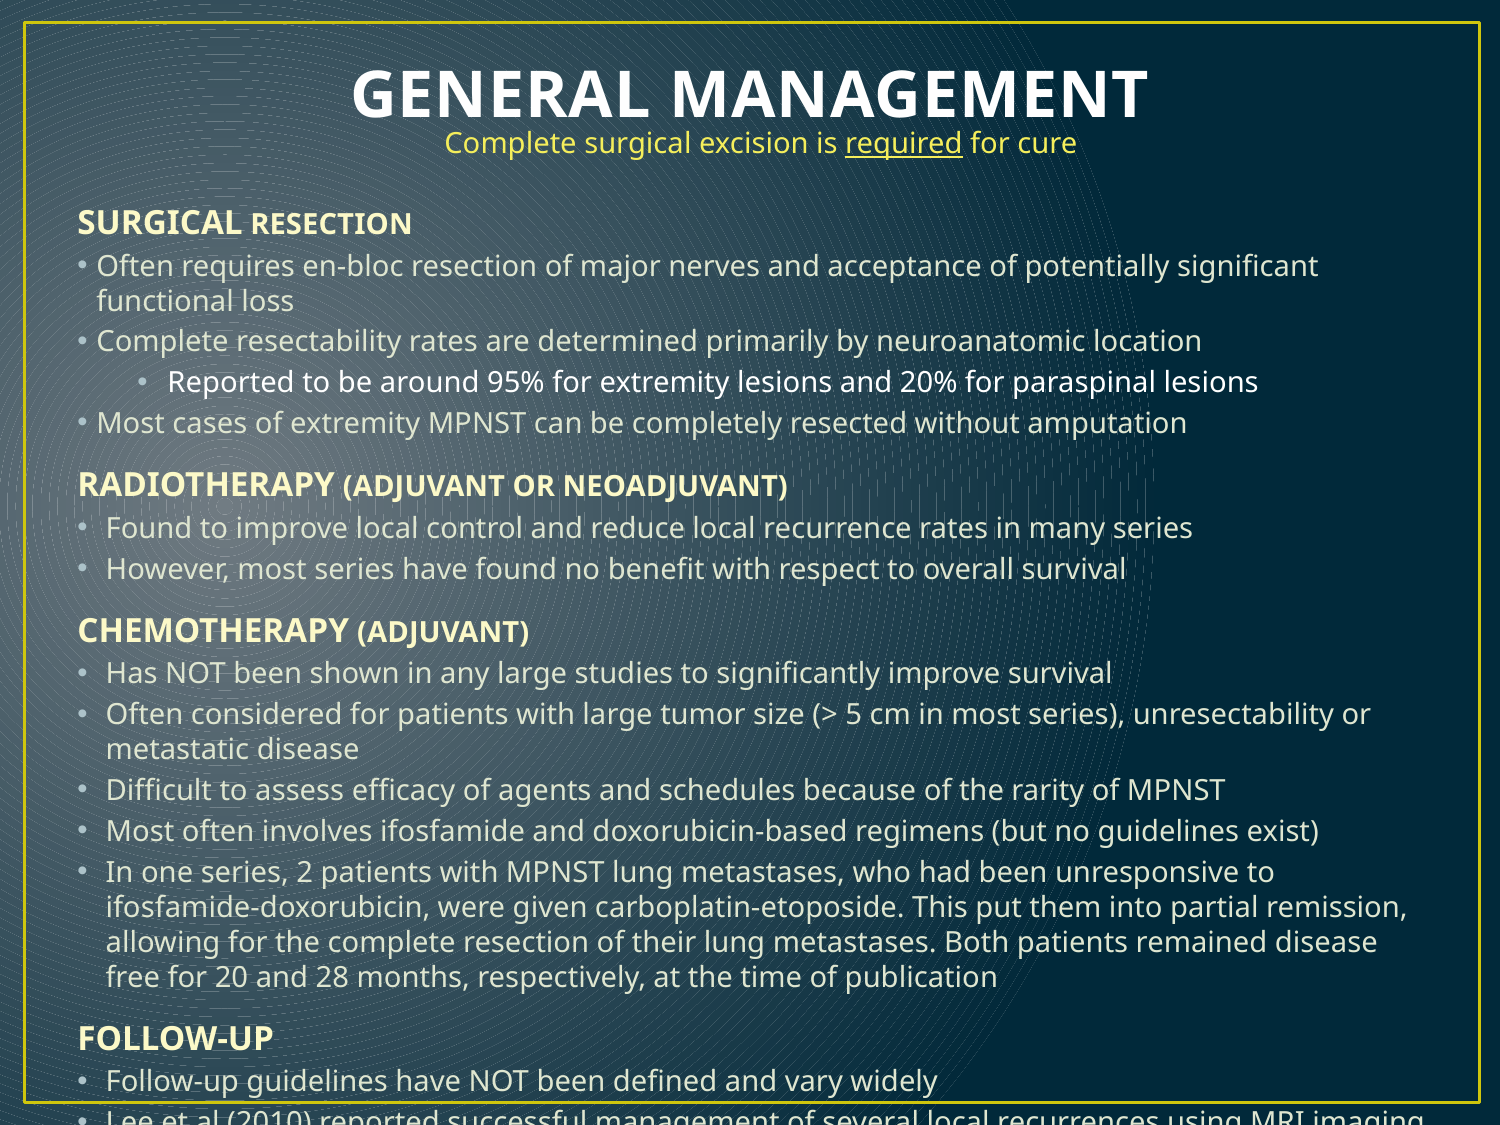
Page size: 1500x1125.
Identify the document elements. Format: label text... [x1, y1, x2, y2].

picture [899, 1117, 908, 1125]
picture [1351, 1117, 1360, 1125]
picture [970, 1117, 979, 1125]
picture [1104, 1117, 1112, 1125]
picture [1366, 1117, 1374, 1125]
picture [1253, 1112, 1259, 1125]
picture [1337, 1117, 1344, 1125]
picture [1227, 1117, 1235, 1125]
picture [1280, 1112, 1292, 1125]
picture [1117, 1117, 1127, 1125]
picture [940, 1117, 950, 1125]
picture [1131, 1118, 1143, 1125]
picture [1214, 1117, 1222, 1125]
picture [1396, 1117, 1404, 1125]
picture [1027, 1117, 1037, 1125]
picture [1187, 1117, 1196, 1125]
picture [1011, 1117, 1023, 1125]
title GENERAL MANAGEMENT [0, 45, 1500, 138]
picture [1269, 1112, 1273, 1125]
list Complete surgical excision is required for cure SURGICAL RESECTION Often requires en-bloc resection of major nerves and acceptance of potentially significant functional loss Complete resectability rates are determined primarily by neuroanatomic location Reported to be around 95% for extremity lesions and 20% for paraspinal lesions Most cases of extremity MPNST can be completely resected without amputation RADIOTHERAPY (ADJUVANT OR NEOADJUVANT) Found to improve local control and reduce local recurrence rates in many series However, most series have found no benefit with respect to overall survival CHEMOTHERAPY (ADJUVANT) Has NOT been shown in any large studies to significantly improve survival Often considered for patients with large tumor size (> 5 cm in most series), unresectability or metastatic disease Difficult to assess efficacy of agents and schedules because of the rarity of MPNST Most often involves ifosfamide and doxorubicin-based regimens (but no guidelines exist) In one series, 2 patients with MPNST lung metastases, who had been unresponsive to ifosfamide-doxorubicin, were given carboplatin-etoposide. This put them into partial remission, allowing for the complete resection of their lung metastases. Both patients remained disease free for 20 and 28 months, respectively, at the time of publication FOLLOW-UP Follow-up guidelines have NOT been defined and vary widely Lee et al (2010) reported successful management of several local recurrences using MRI imaging every 3 months [62, 116, 1450, 1088]
picture [1327, 1117, 1335, 1125]
picture [924, 1088, 932, 1097]
picture [1083, 1117, 1095, 1125]
picture [1409, 1117, 1417, 1125]
